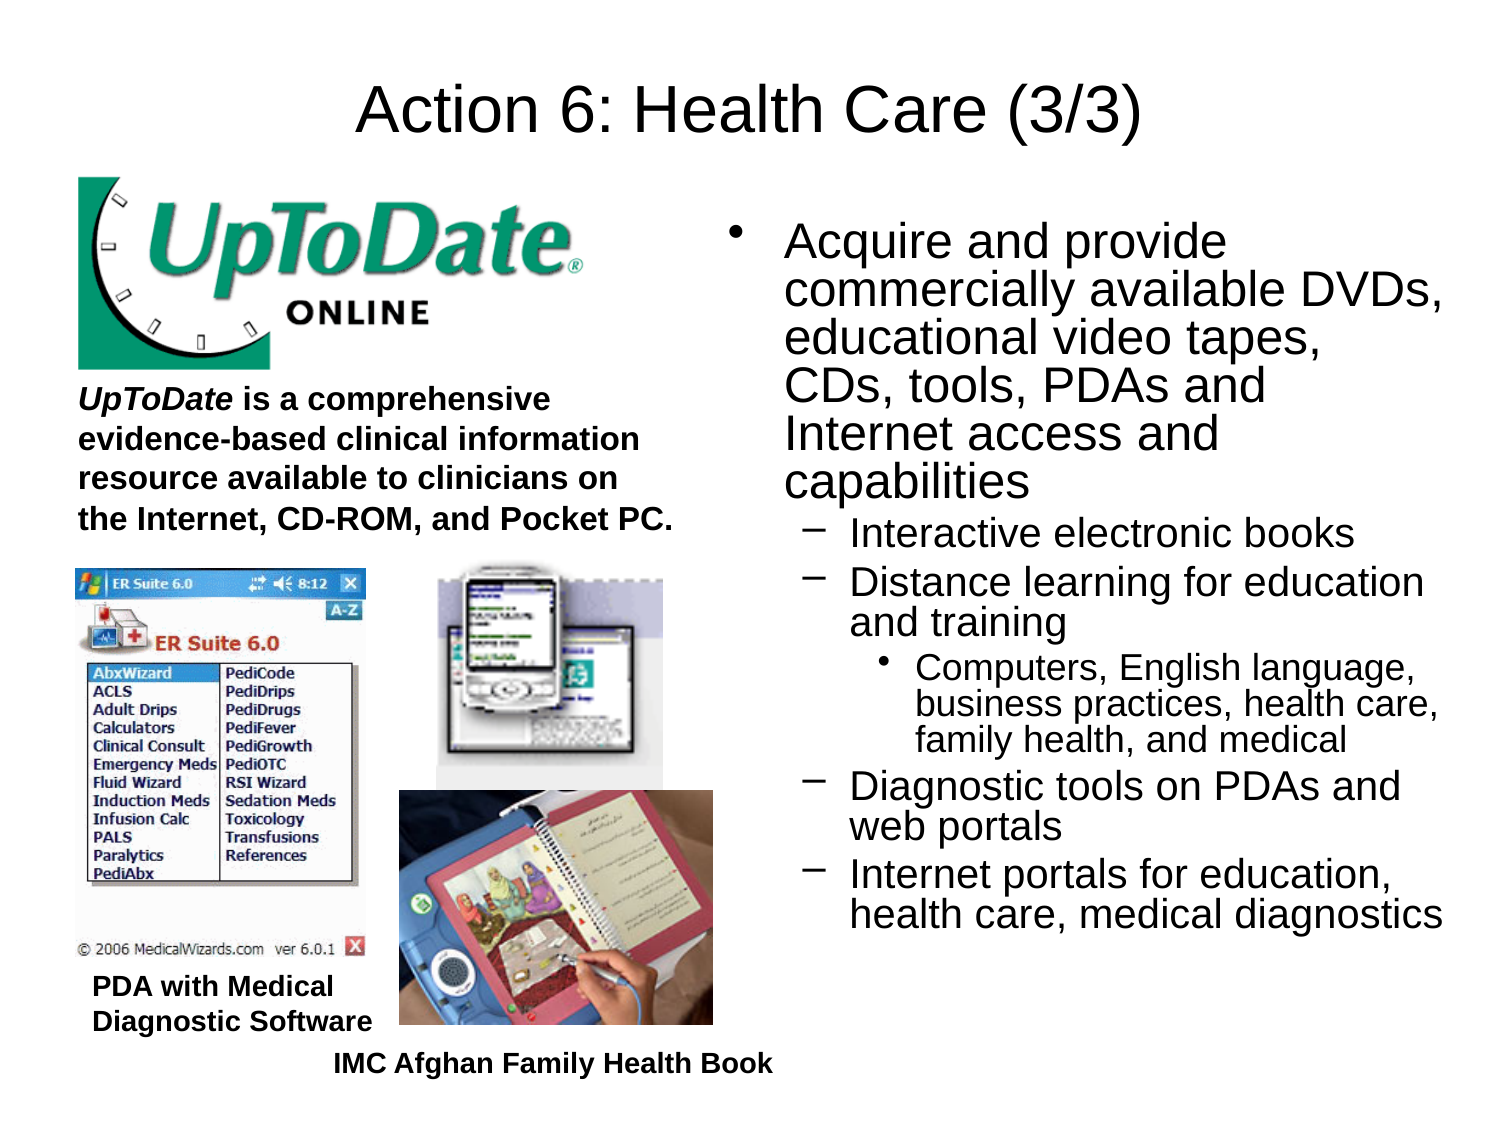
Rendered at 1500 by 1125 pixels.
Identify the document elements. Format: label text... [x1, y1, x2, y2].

text_box PDA with Medical Diagnostic Software [77, 960, 388, 1045]
picture [399, 549, 713, 1026]
title Action 6: Health Care (3/3) [49, 24, 1451, 188]
picture [74, 174, 594, 374]
picture [74, 568, 366, 957]
text_box UpToDate is a comprehensive evidence-based clinical information resource available to clinicians on the Internet, CD-ROM, and Pocket PC. [63, 369, 699, 544]
text_box IMC Afghan Family Health Book [318, 1037, 789, 1088]
list Acquire and provide commercially available DVDs, educational video tapes, CDs, tools, PDAs and Internet access and capabilities Interactive electronic books Distance learning for education and training Computers, English language, business practices, health care, family health, and medical Diagnostic tools on PDAs and web portals Internet portals for education, health care, medical diagnostics [712, 212, 1463, 1026]
